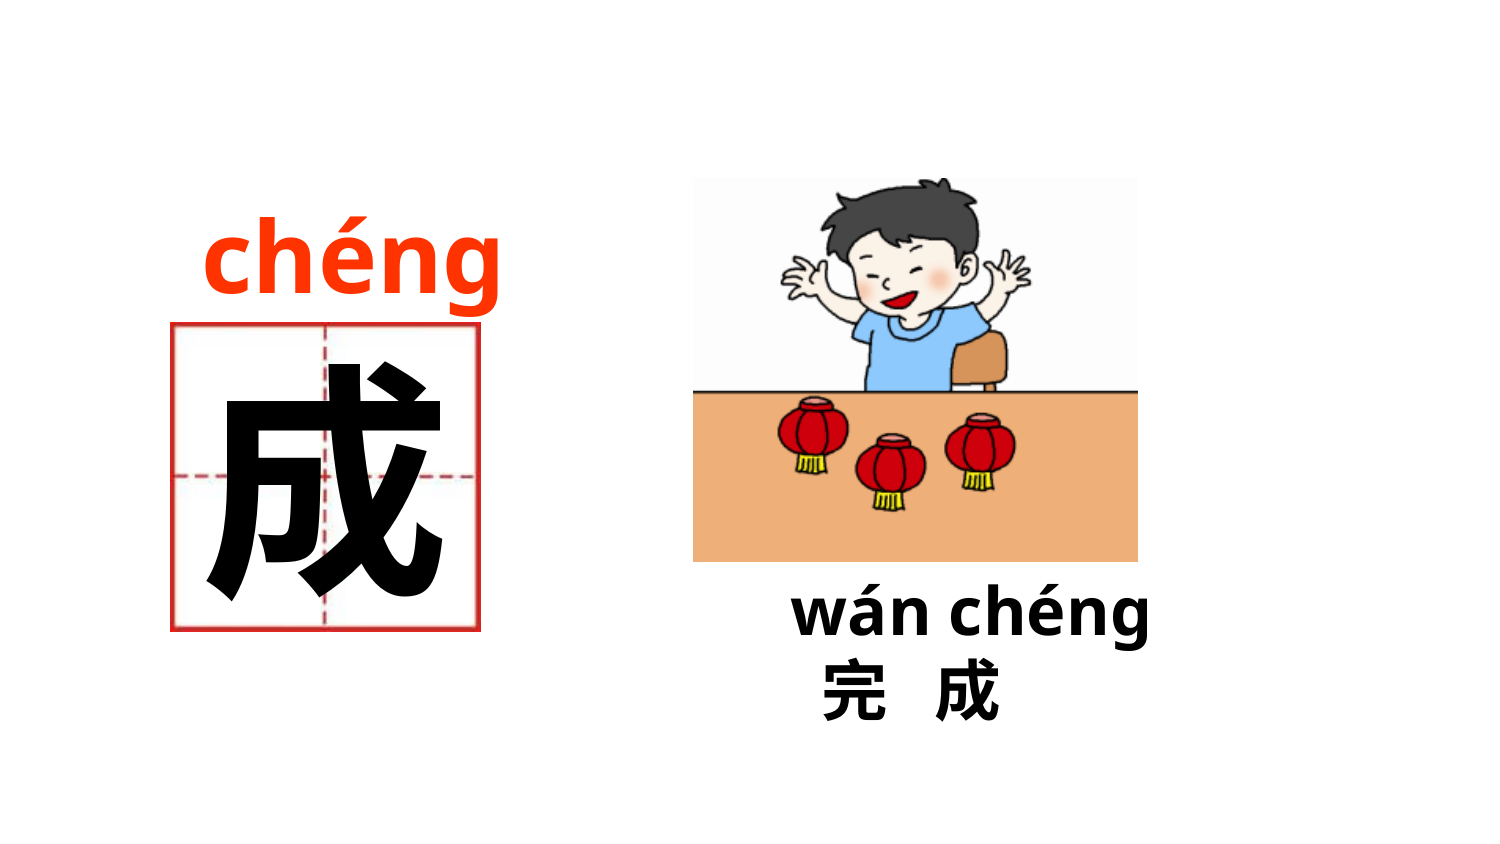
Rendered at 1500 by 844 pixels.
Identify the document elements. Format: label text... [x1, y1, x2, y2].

text_box wán chénɡ 完 成 [775, 561, 1168, 737]
picture [693, 178, 1138, 562]
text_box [170, 319, 481, 638]
text_box chénɡ [186, 185, 522, 321]
